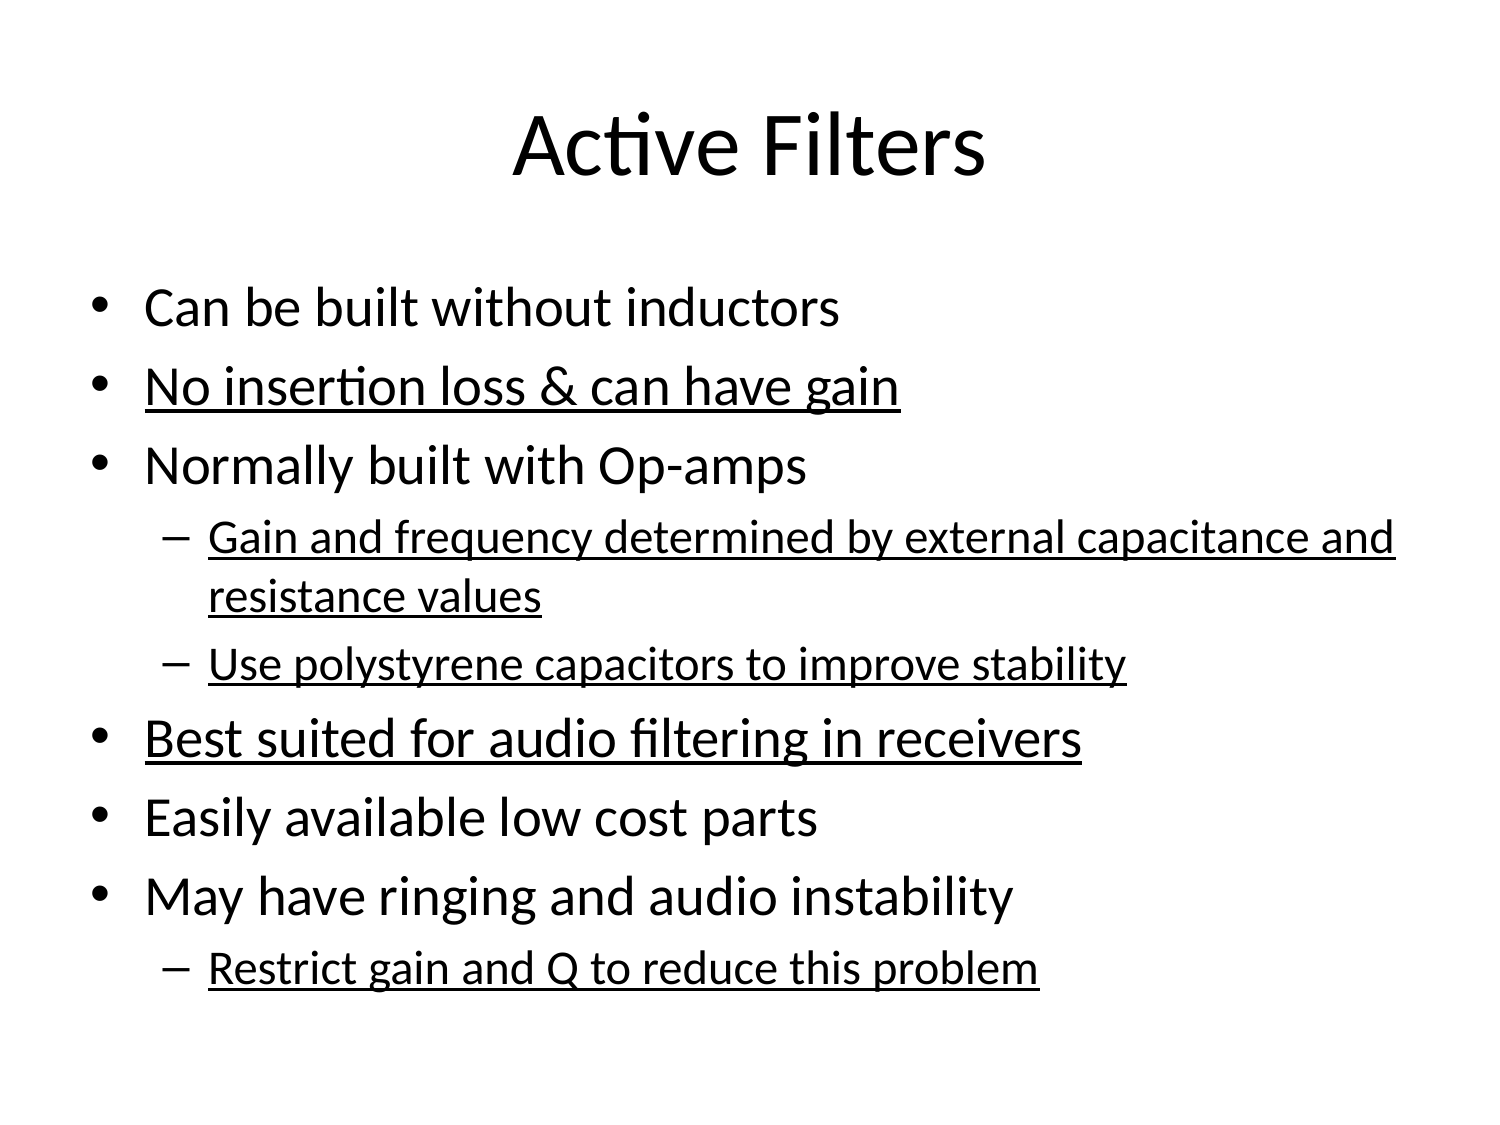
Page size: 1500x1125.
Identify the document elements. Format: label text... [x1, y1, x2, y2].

title Active Filters [75, 45, 1425, 233]
list Can be built without inductors No insertion loss & can have gain Normally built with Op-amps Gain and frequency determined by external capacitance and resistance values Use polystyrene capacitors to improve stability Best suited for audio filtering in receivers Easily available low cost parts May have ringing and audio instability Restrict gain and Q to reduce this problem [75, 262, 1425, 1005]
